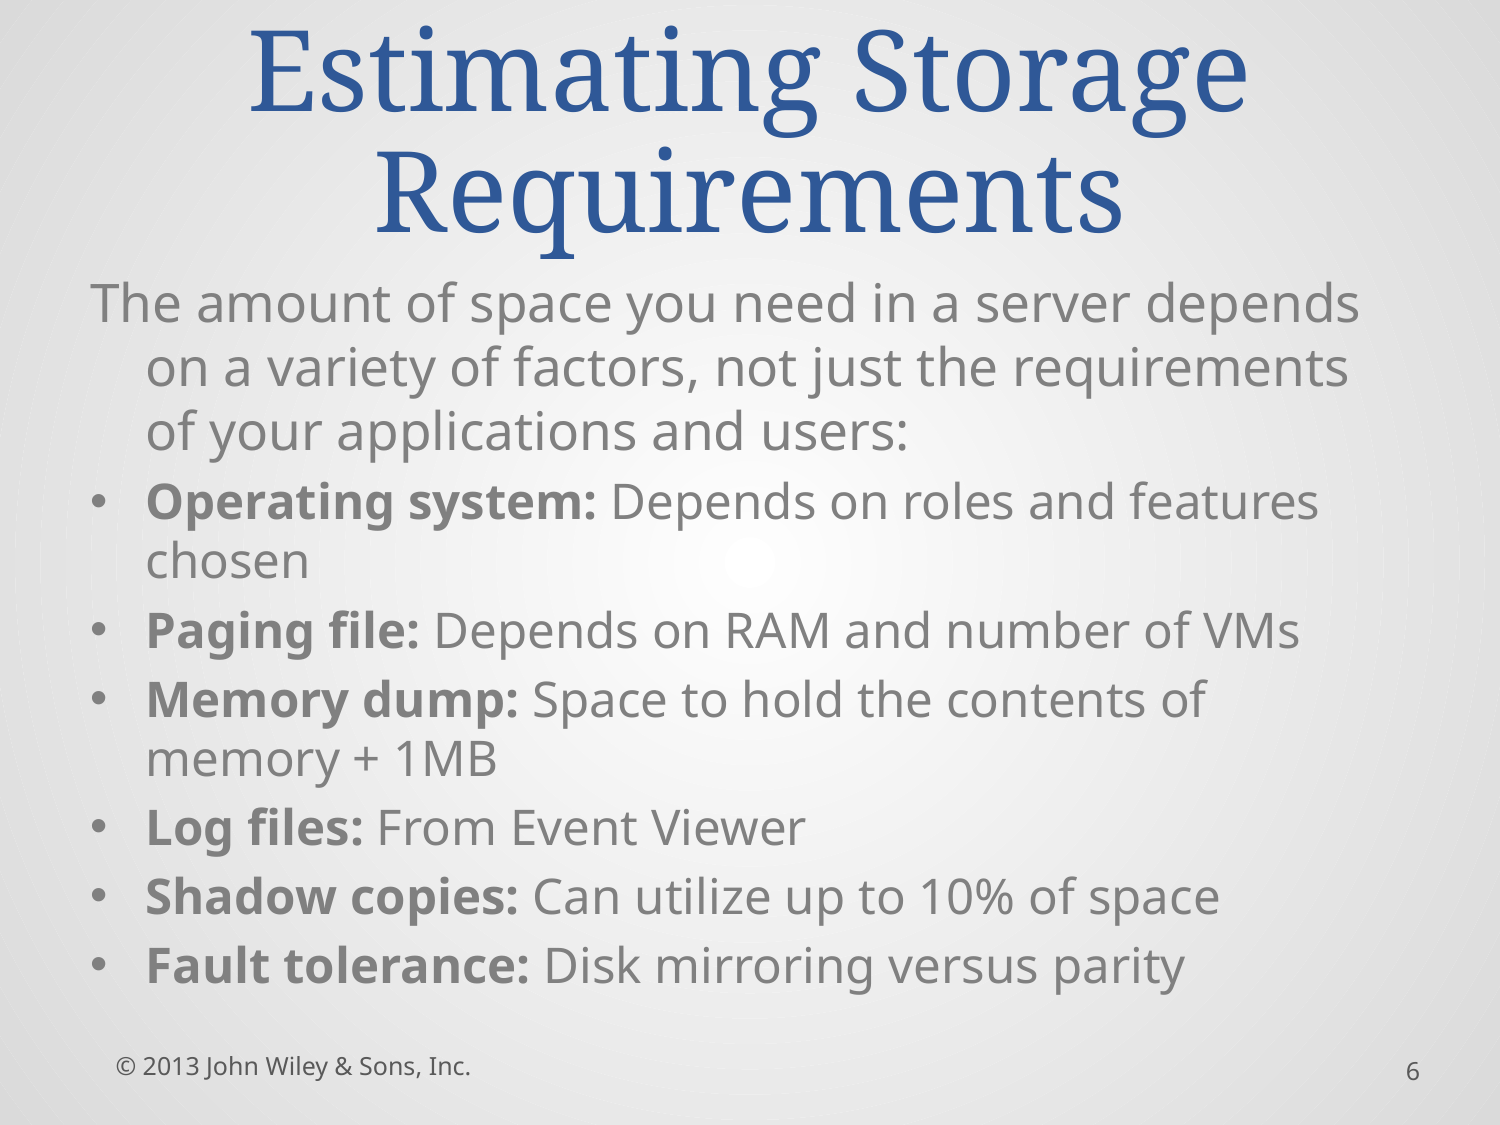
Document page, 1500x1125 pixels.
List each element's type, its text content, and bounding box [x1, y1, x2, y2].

title Estimating Storage Requirements [75, 0, 1425, 262]
list The amount of space you need in a server depends on a variety of factors, not just the requirements of your applications and users: Operating system: Depends on roles and features chosen Paging file: Depends on RAM and number of VMs Memory dump: Space to hold the contents of memory + 1MB Log files: From Event Viewer Shadow copies: Can utilize up to 10% of space Fault tolerance: Disk mirroring versus parity [75, 262, 1425, 1005]
footer © 2013 John Wiley & Sons, Inc. [108, 1037, 576, 1098]
slide_number 6 [1401, 1042, 1494, 1103]
